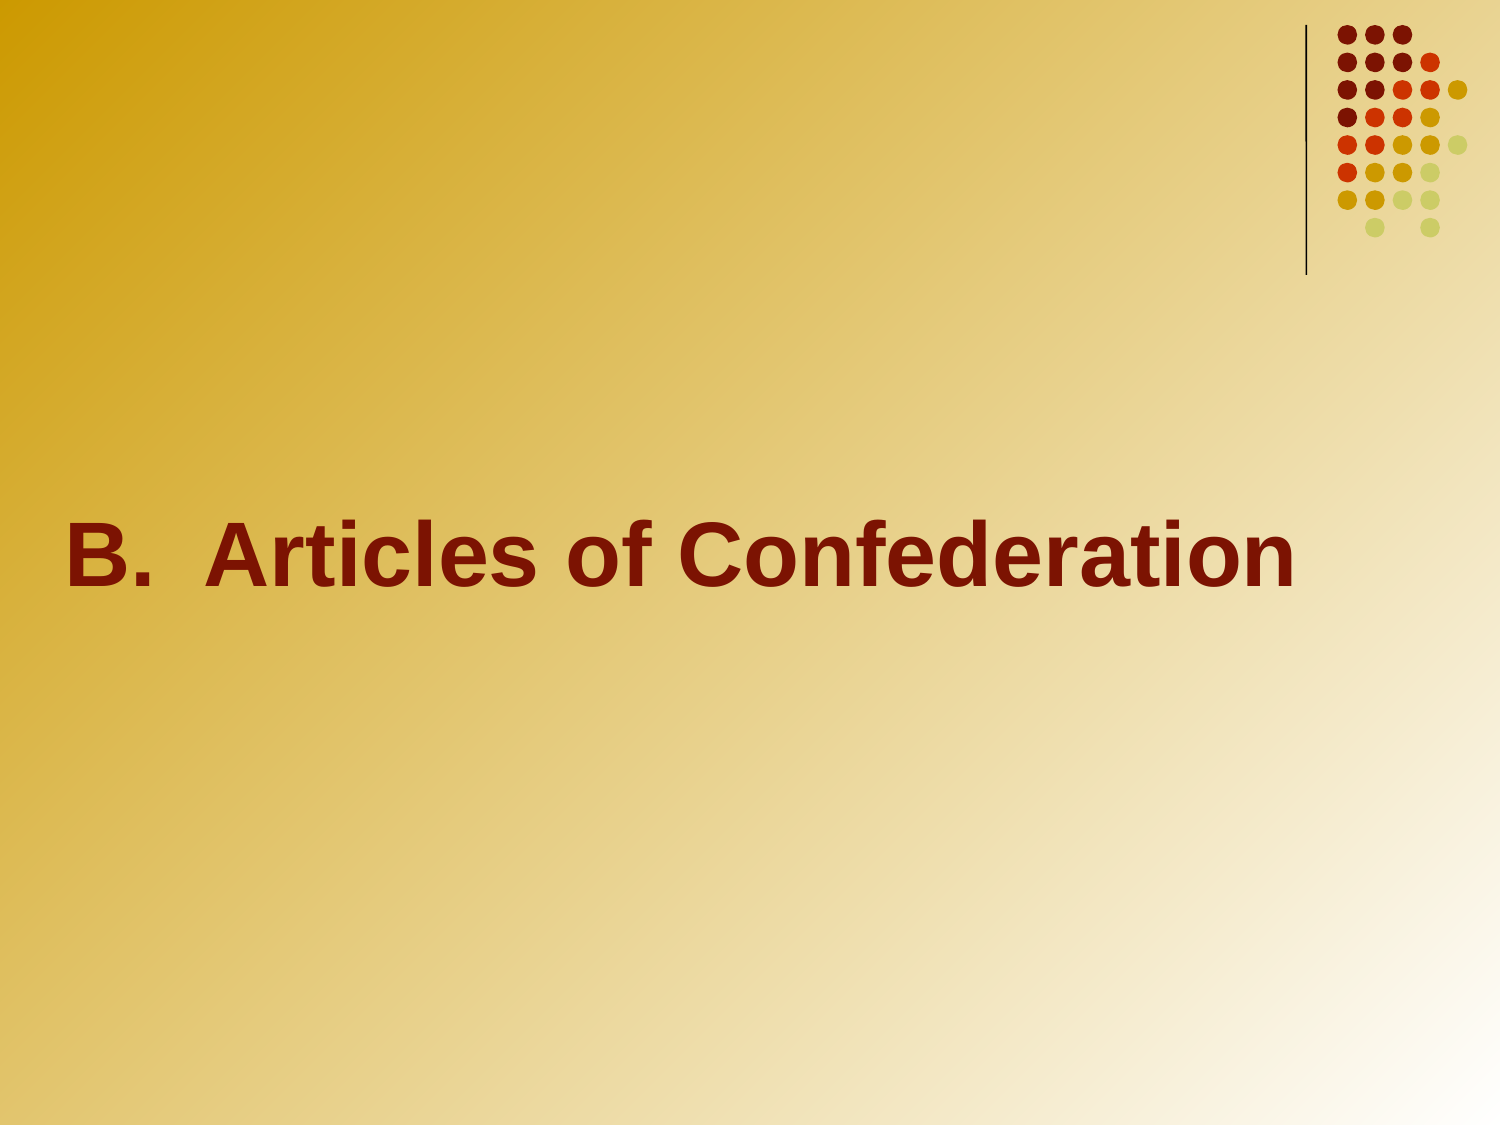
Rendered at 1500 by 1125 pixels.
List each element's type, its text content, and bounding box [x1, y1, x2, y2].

text_box B. Articles of Confederation [50, 487, 1363, 613]
